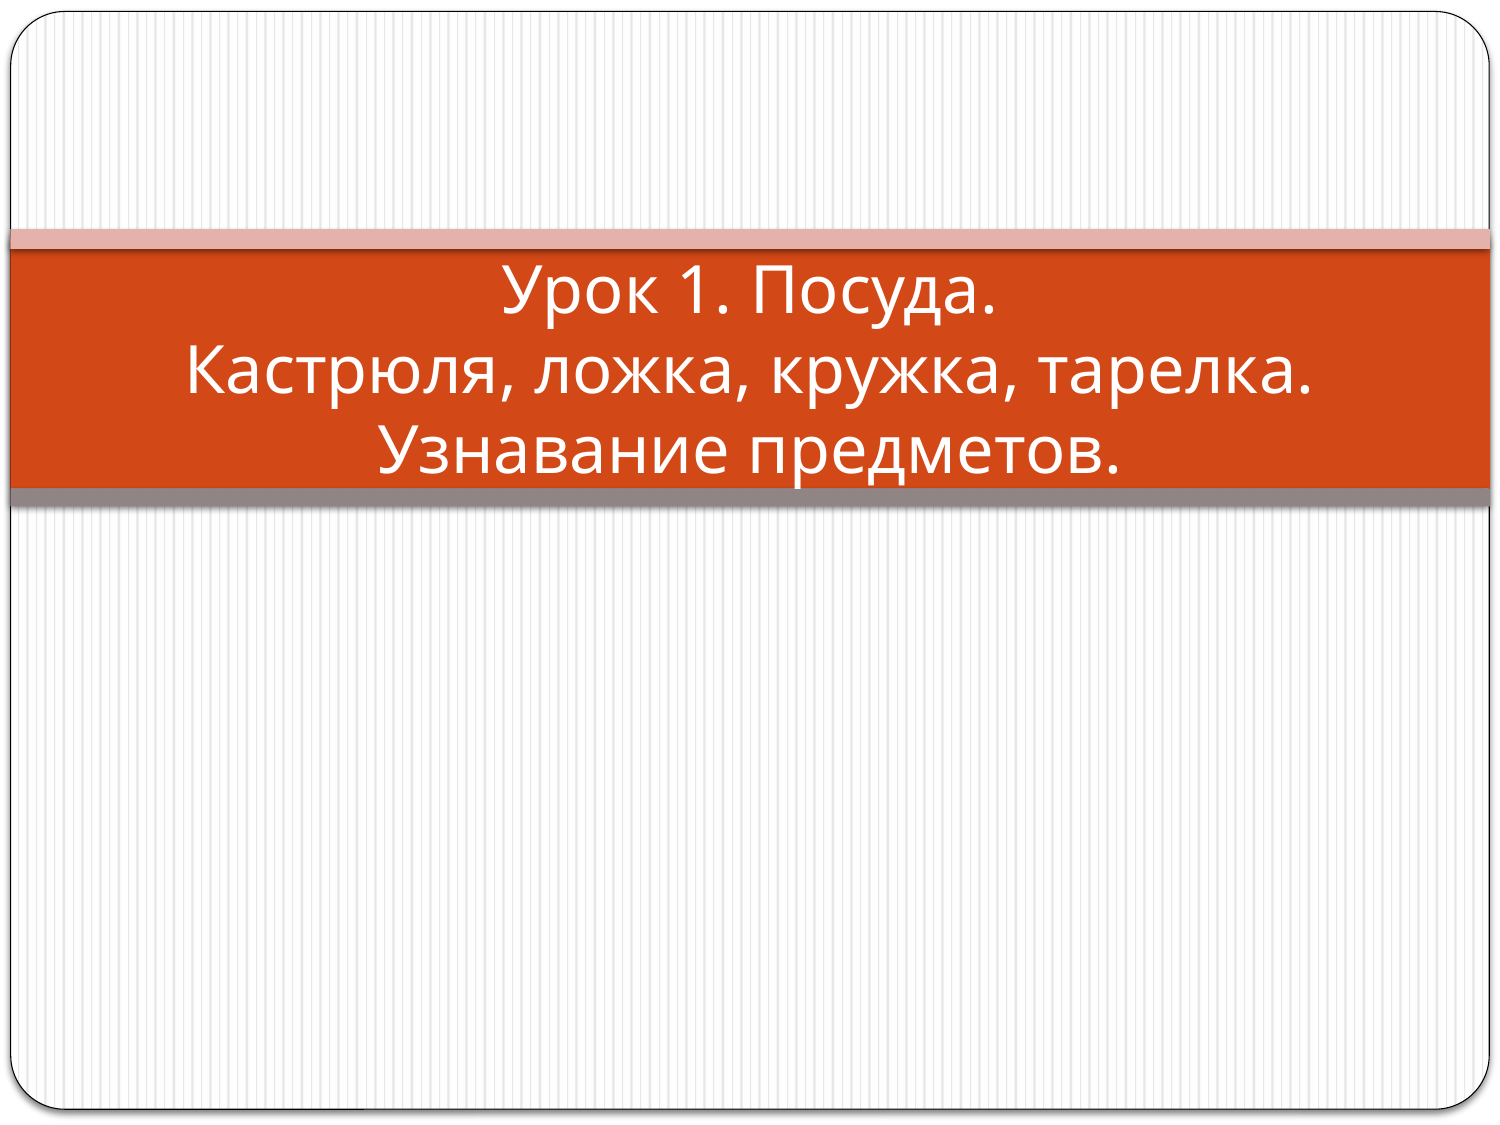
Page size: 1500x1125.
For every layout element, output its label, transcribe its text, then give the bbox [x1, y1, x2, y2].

title Урок 1. Посуда. Кастрюля, ложка, кружка, тарелка. Узнавание предметов. [112, 149, 1388, 591]
